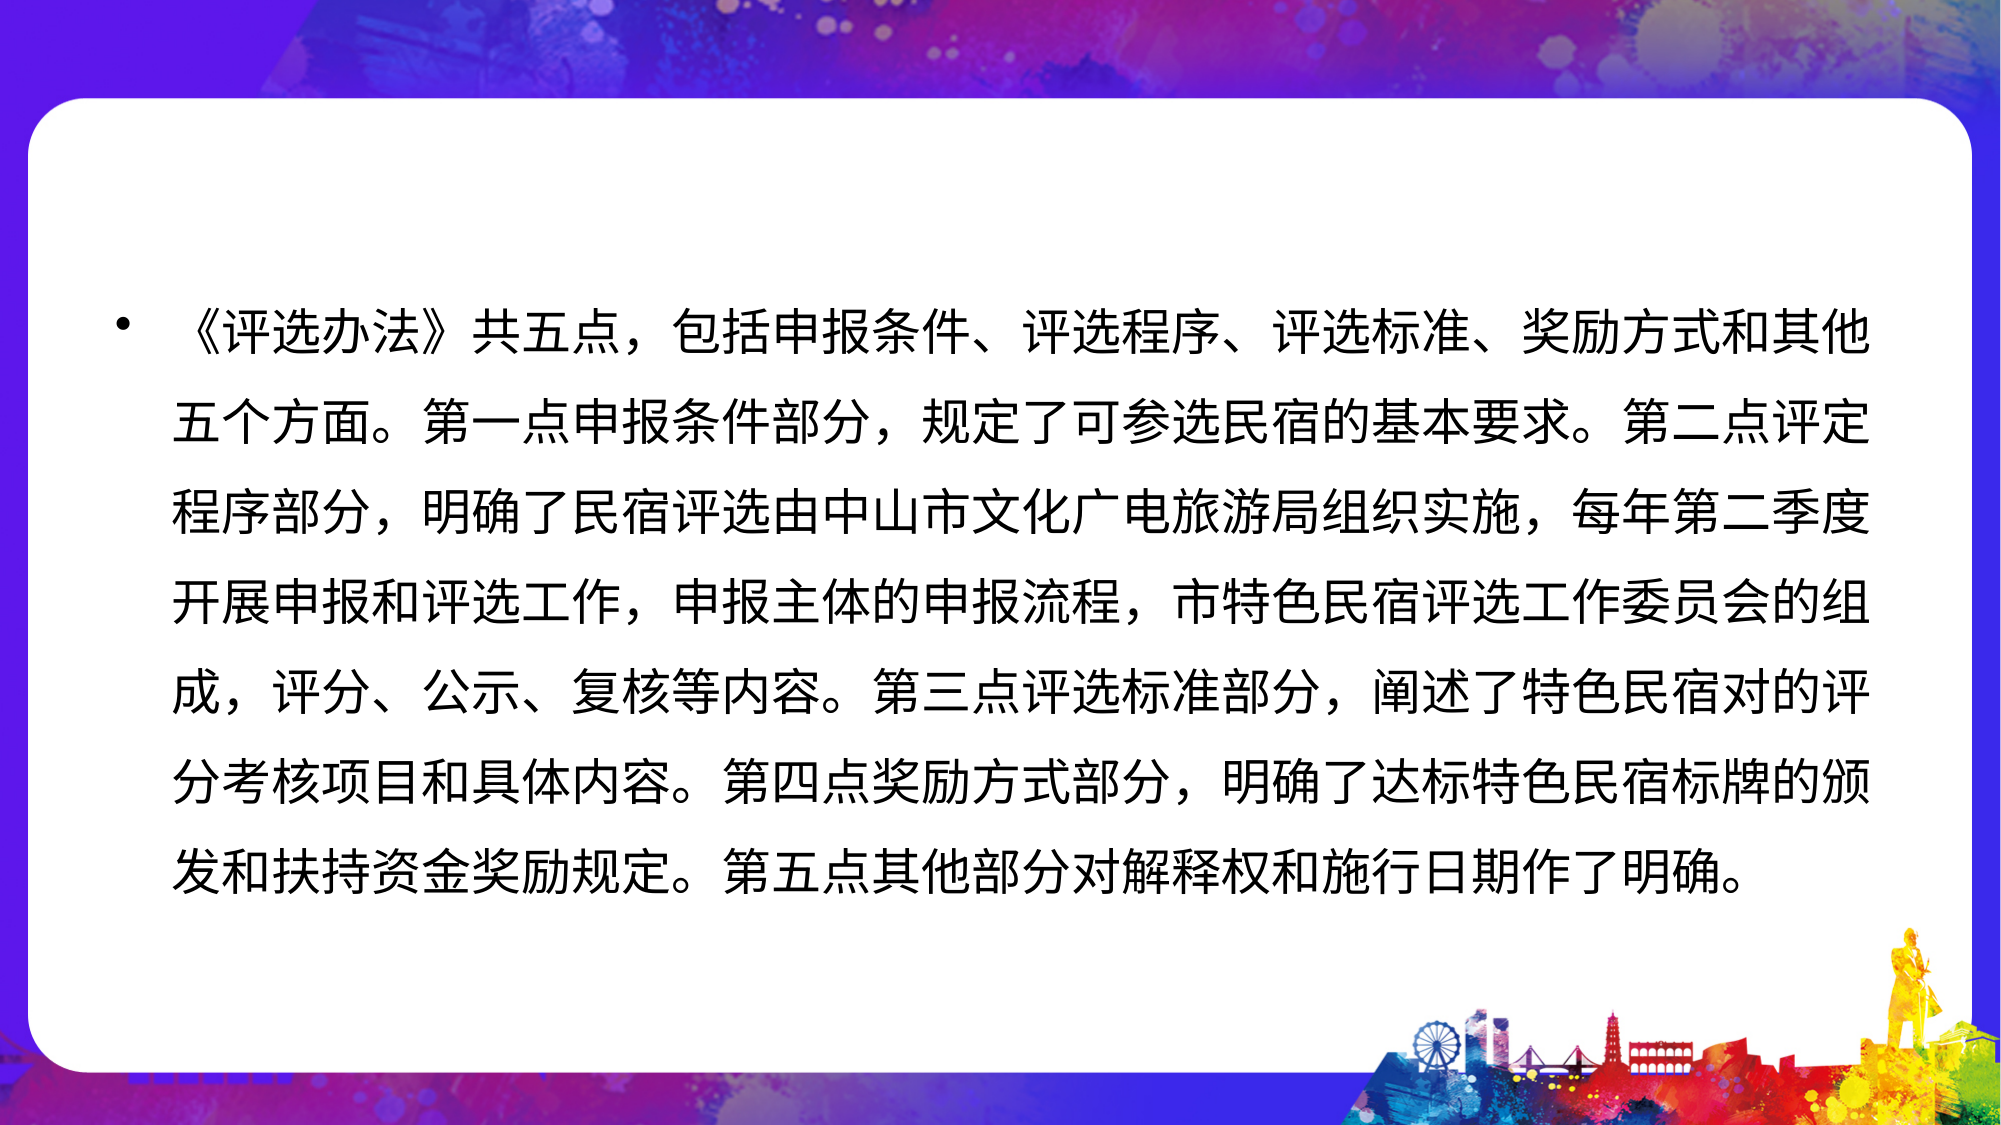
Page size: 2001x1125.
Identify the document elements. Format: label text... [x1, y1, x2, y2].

list 《评选办法》共五点，包括申报条件、评选程序、评选标准、奖励方式和其他五个方面。第一点申报条件部分，规定了可参选民宿的基本要求。第二点评定程序部分，明确了民宿评选由中山市文化广电旅游局组织实施，每年第二季度开展申报和评选工作，申报主体的申报流程，市特色民宿评选工作委员会的组成，评分、公示、复核等内容。第三点评选标准部分，阐述了特色民宿对的评分考核项目和具体内容。第四点奖励方式部分，明确了达标特色民宿标牌的颁发和扶持资金奖励规定。第五点其他部分对解释权和施行日期作了明确。 [99, 262, 1901, 1006]
picture [0, 0, 2001, 1125]
